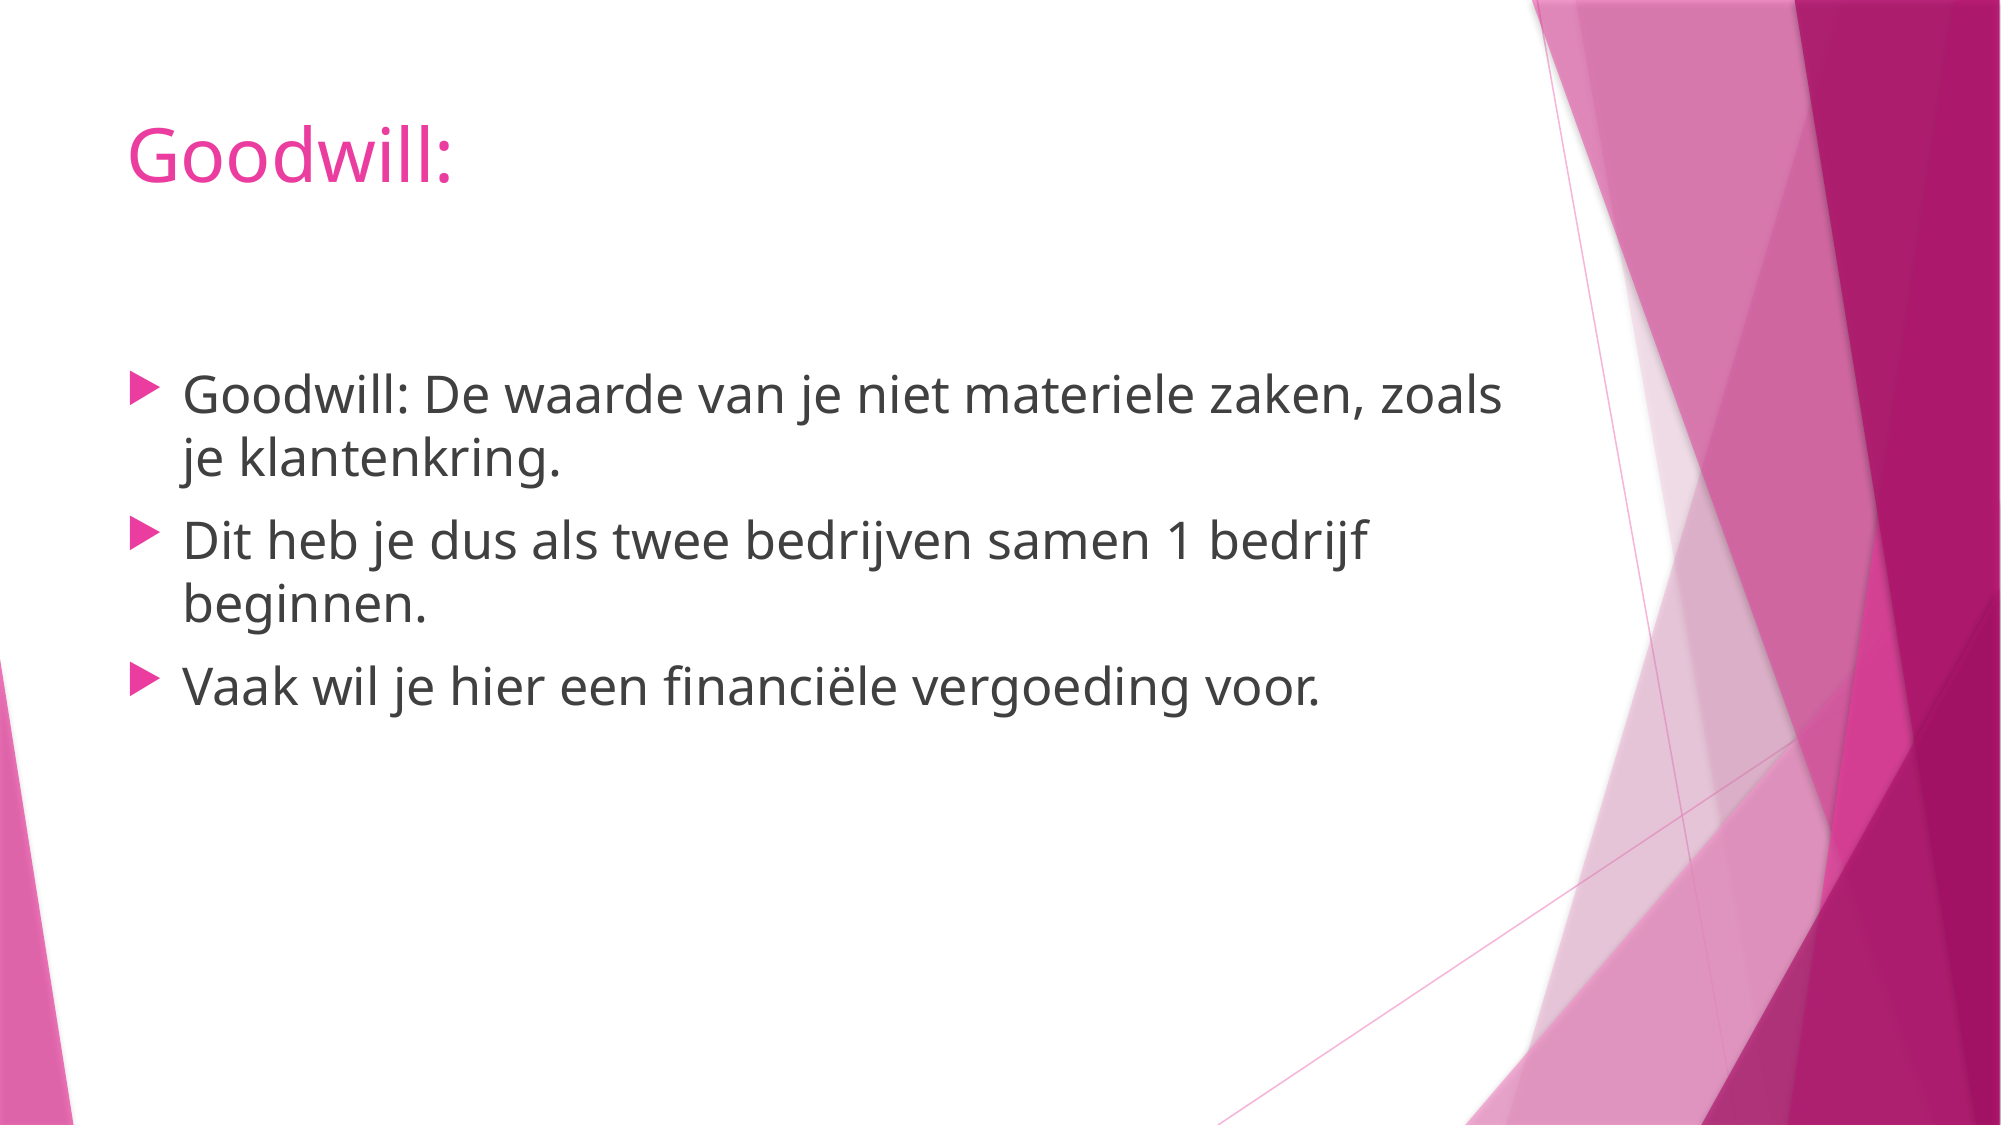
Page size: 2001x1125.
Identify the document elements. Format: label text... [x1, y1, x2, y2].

list Goodwill: De waarde van je niet materiele zaken, zoals je klantenkring. Dit heb je dus als twee bedrijven samen 1 bedrijf beginnen. Vaak wil je hier een financiële vergoeding voor. [111, 354, 1522, 992]
title Goodwill: [111, 99, 1522, 317]
